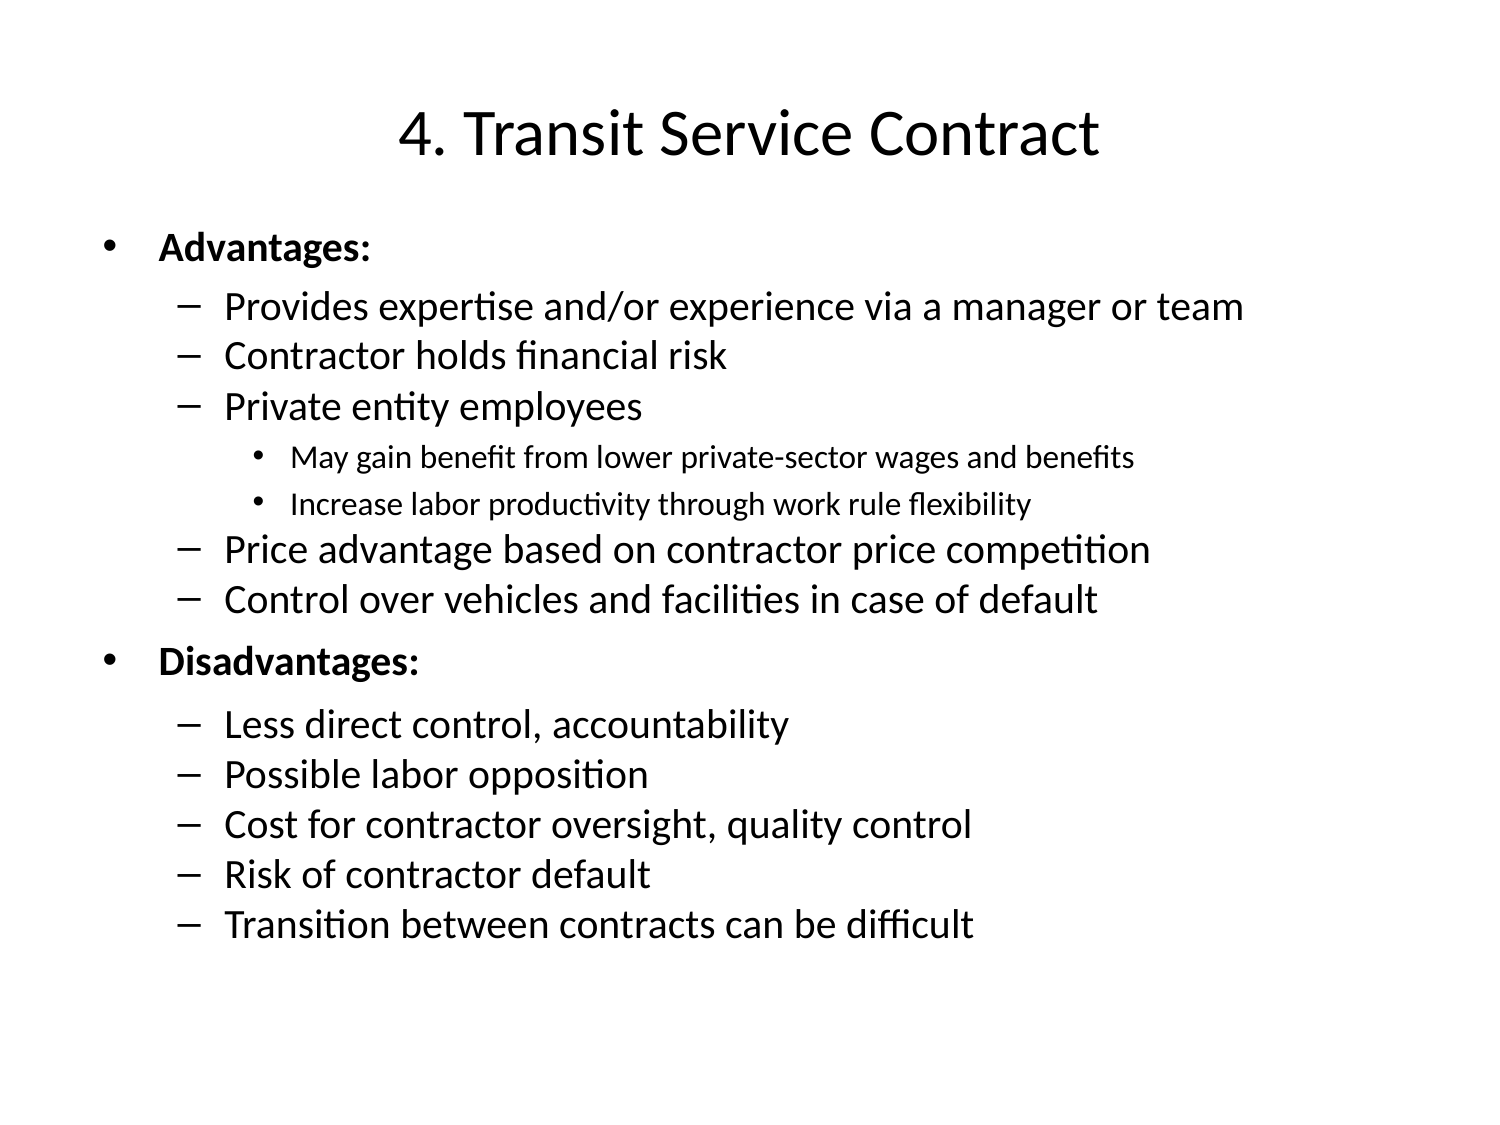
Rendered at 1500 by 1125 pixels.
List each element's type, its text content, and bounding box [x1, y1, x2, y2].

list Advantages: Provides expertise and/or experience via a manager or team Contractor holds financial risk Private entity employees May gain benefit from lower private-sector wages and benefits Increase labor productivity through work rule flexibility Price advantage based on contractor price competition Control over vehicles and facilities in case of default Disadvantages: Less direct control, accountability Possible labor opposition Cost for contractor oversight, quality control Risk of contractor default Transition between contracts can be difficult [87, 212, 1438, 1075]
title 4. Transit Service Contract [75, 45, 1425, 233]
